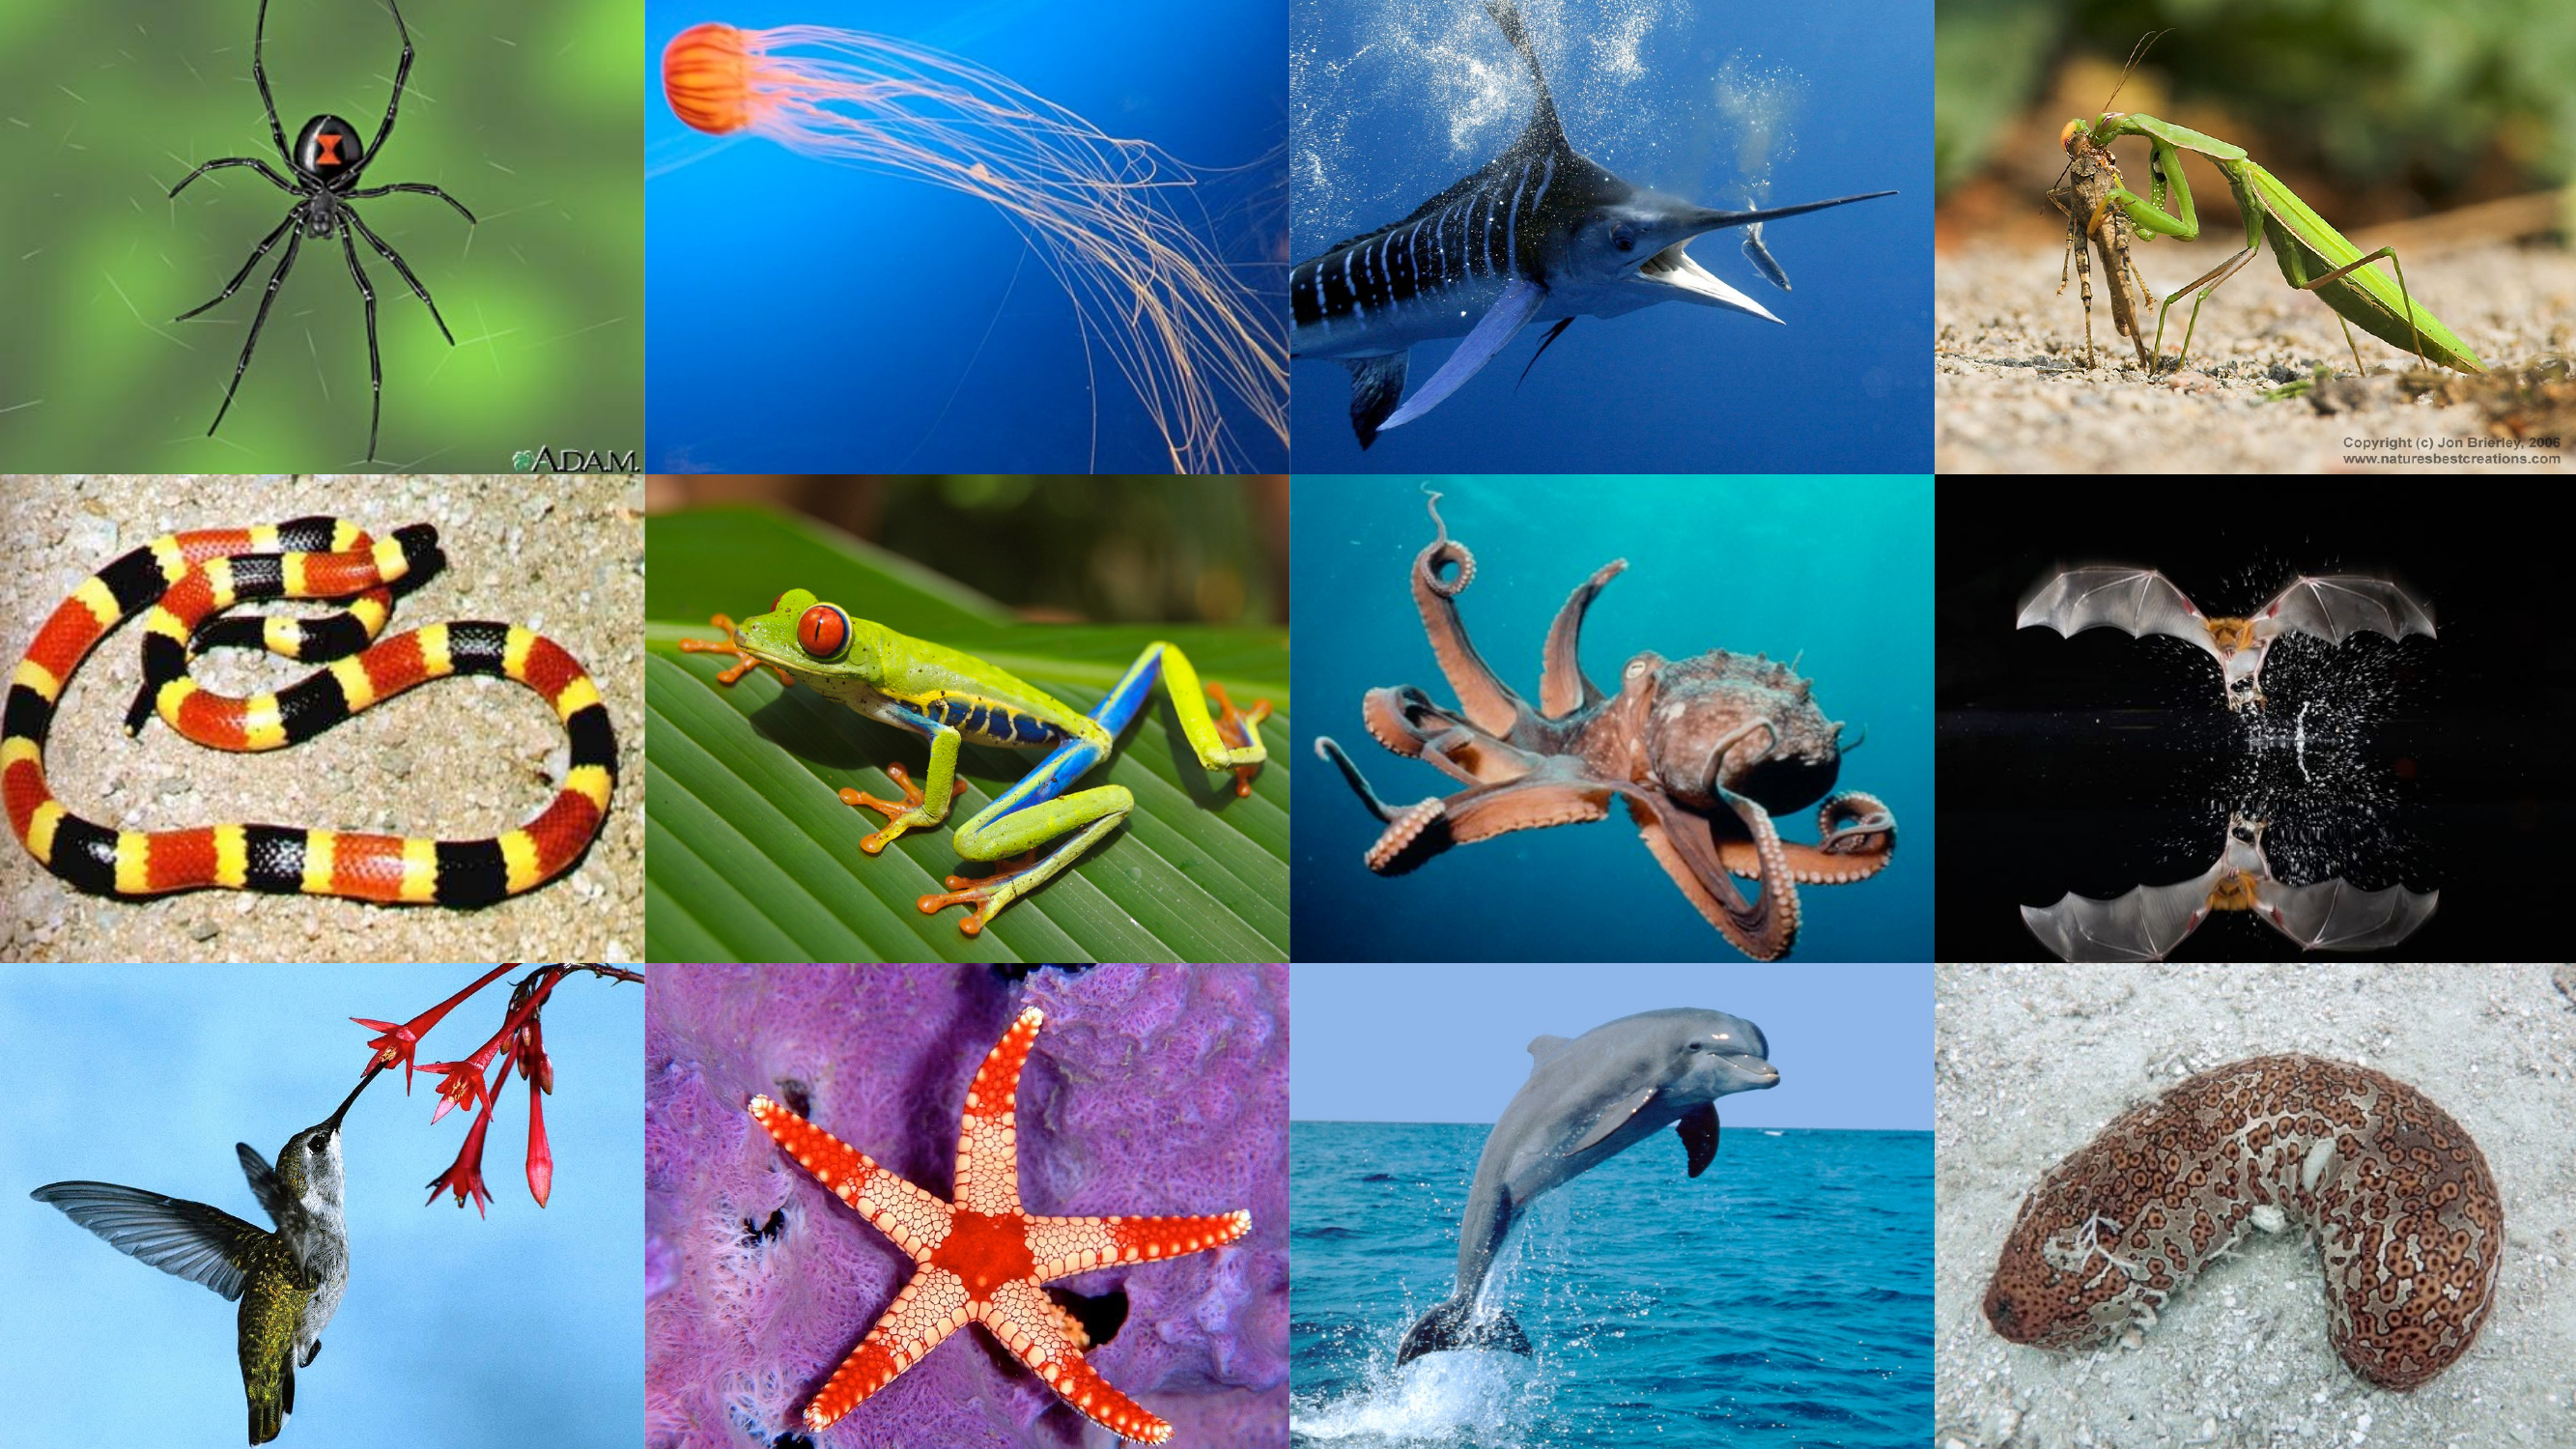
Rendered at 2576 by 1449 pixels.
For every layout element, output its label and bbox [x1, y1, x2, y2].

table_cell [1935, 475, 2576, 964]
table_cell [1289, 475, 1935, 964]
table_cell [1289, 964, 1935, 1449]
table_header [0, 0, 645, 475]
table_cell [0, 475, 645, 964]
table_header [1289, 0, 1935, 475]
table_cell [1935, 964, 2576, 1449]
table_header [645, 0, 1289, 475]
table_cell [645, 475, 1289, 964]
table_cell [645, 964, 1289, 1449]
table_cell [0, 964, 645, 1449]
table_header [1935, 0, 2576, 475]
